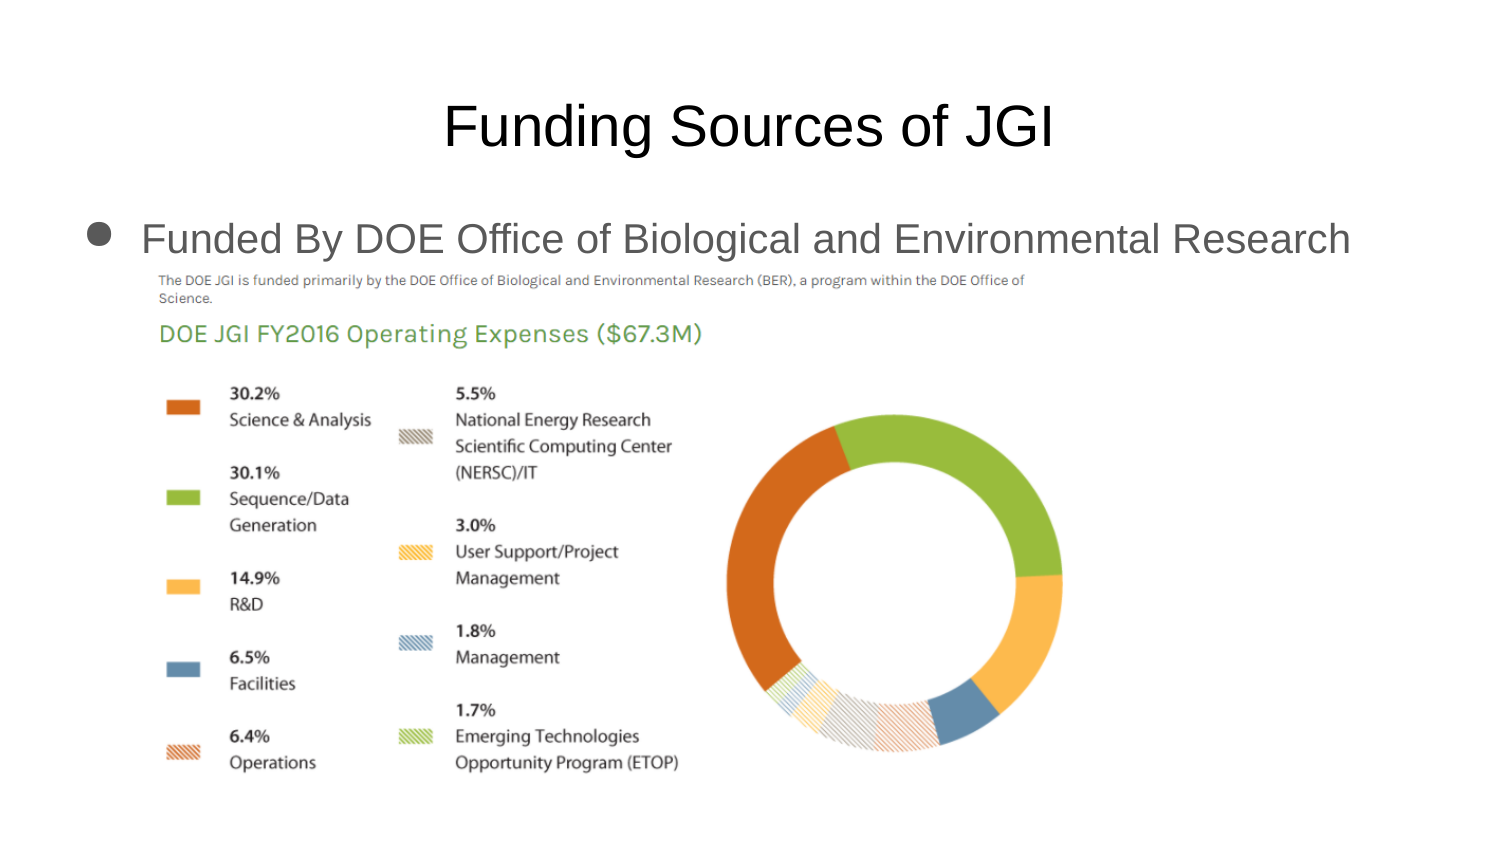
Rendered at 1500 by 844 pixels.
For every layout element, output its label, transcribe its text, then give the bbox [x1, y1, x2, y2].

title Funding Sources of JGI [51, 72, 1449, 167]
picture [141, 265, 1359, 844]
list Funded By DOE Office of Biological and Environmental Research [51, 189, 1449, 750]
